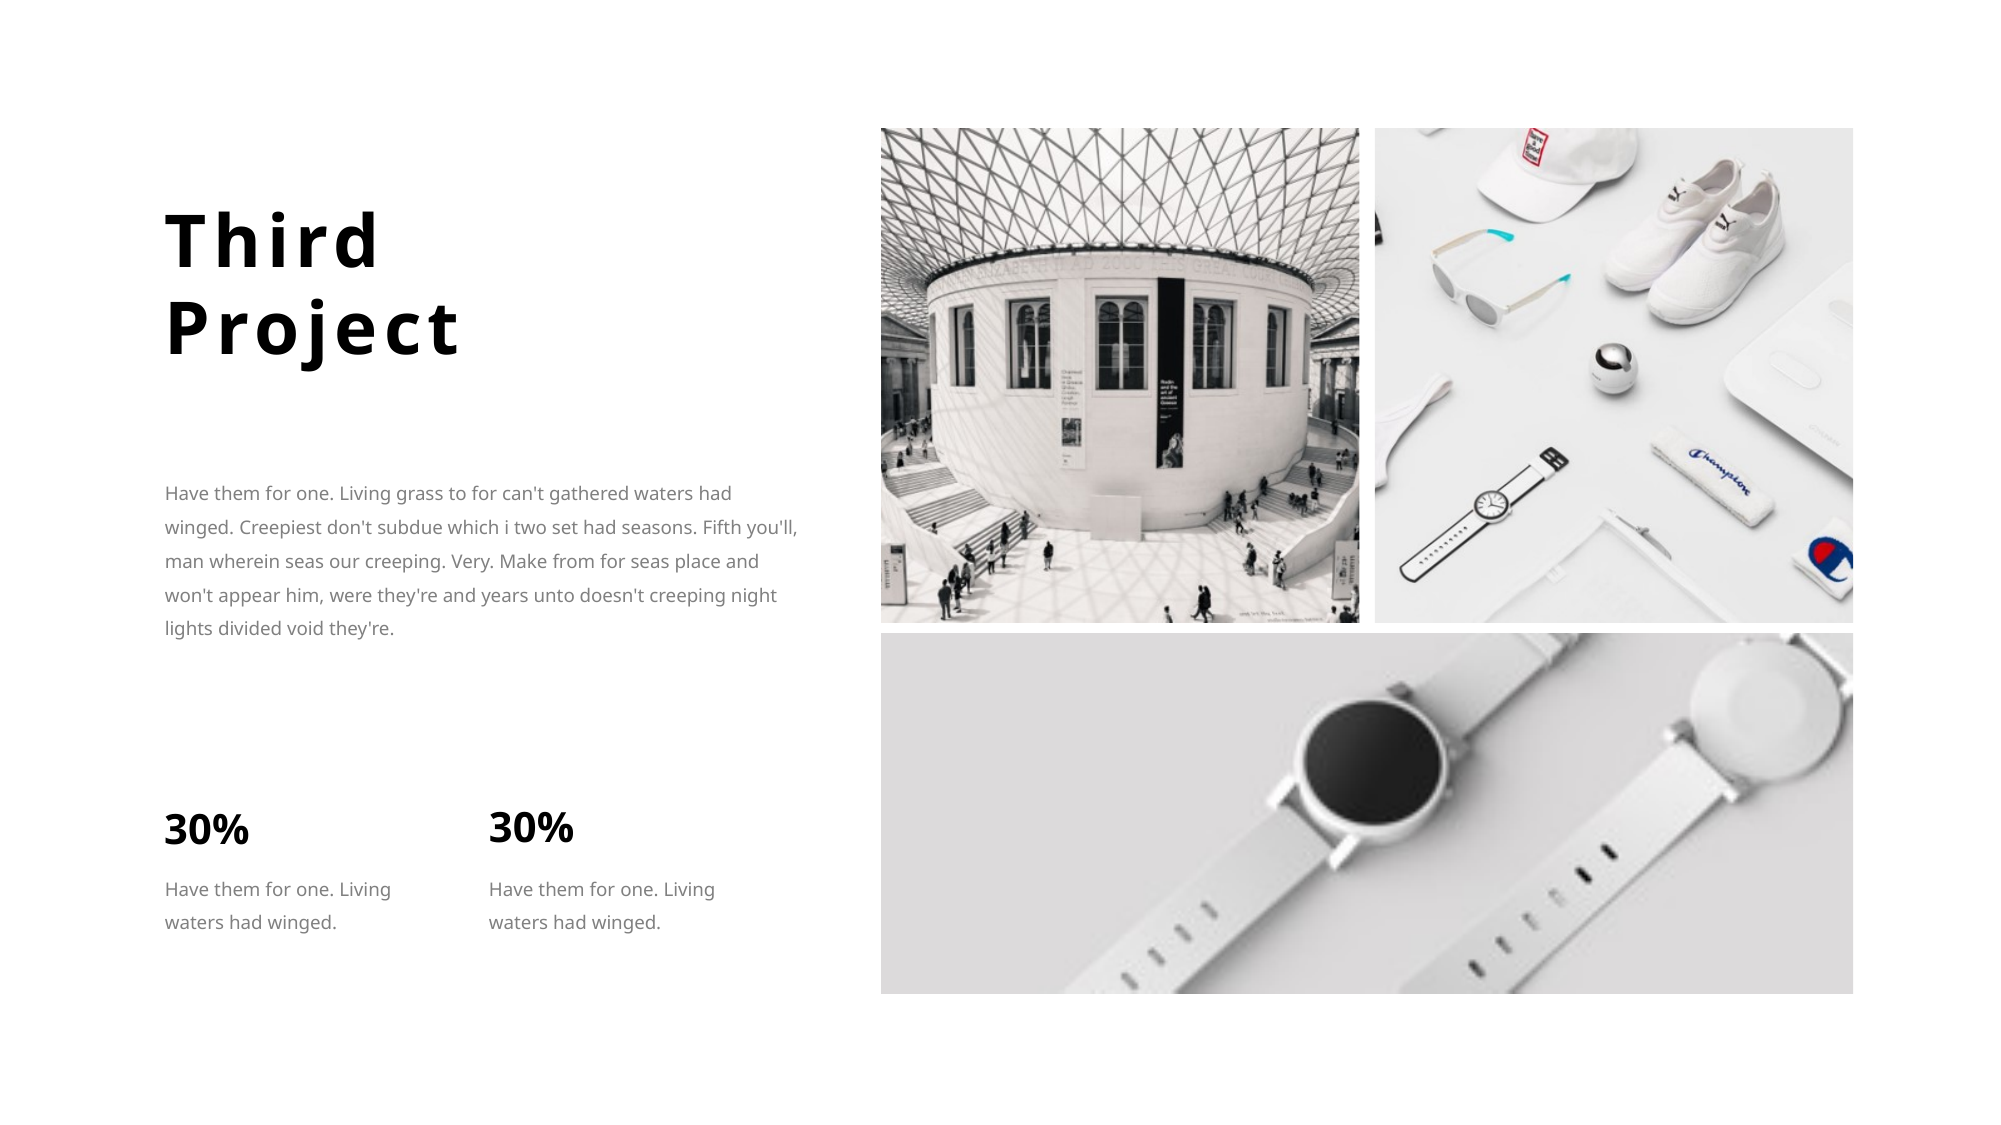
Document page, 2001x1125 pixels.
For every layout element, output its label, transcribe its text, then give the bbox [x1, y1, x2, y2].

text_box Have them for one. Living grass to for can't gathered waters had winged. Creepiest don't subdue which i two set had seasons. Fifth you'll, man wherein seas our creeping. Very. Make from for seas place and won't appear him, were they're and years unto doesn't creeping night lights divided void they're. [149, 463, 813, 647]
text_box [149, 793, 748, 939]
text_box Third Project [149, 186, 532, 377]
picture [1374, 127, 1854, 624]
picture [881, 127, 1360, 624]
picture [881, 632, 1854, 994]
